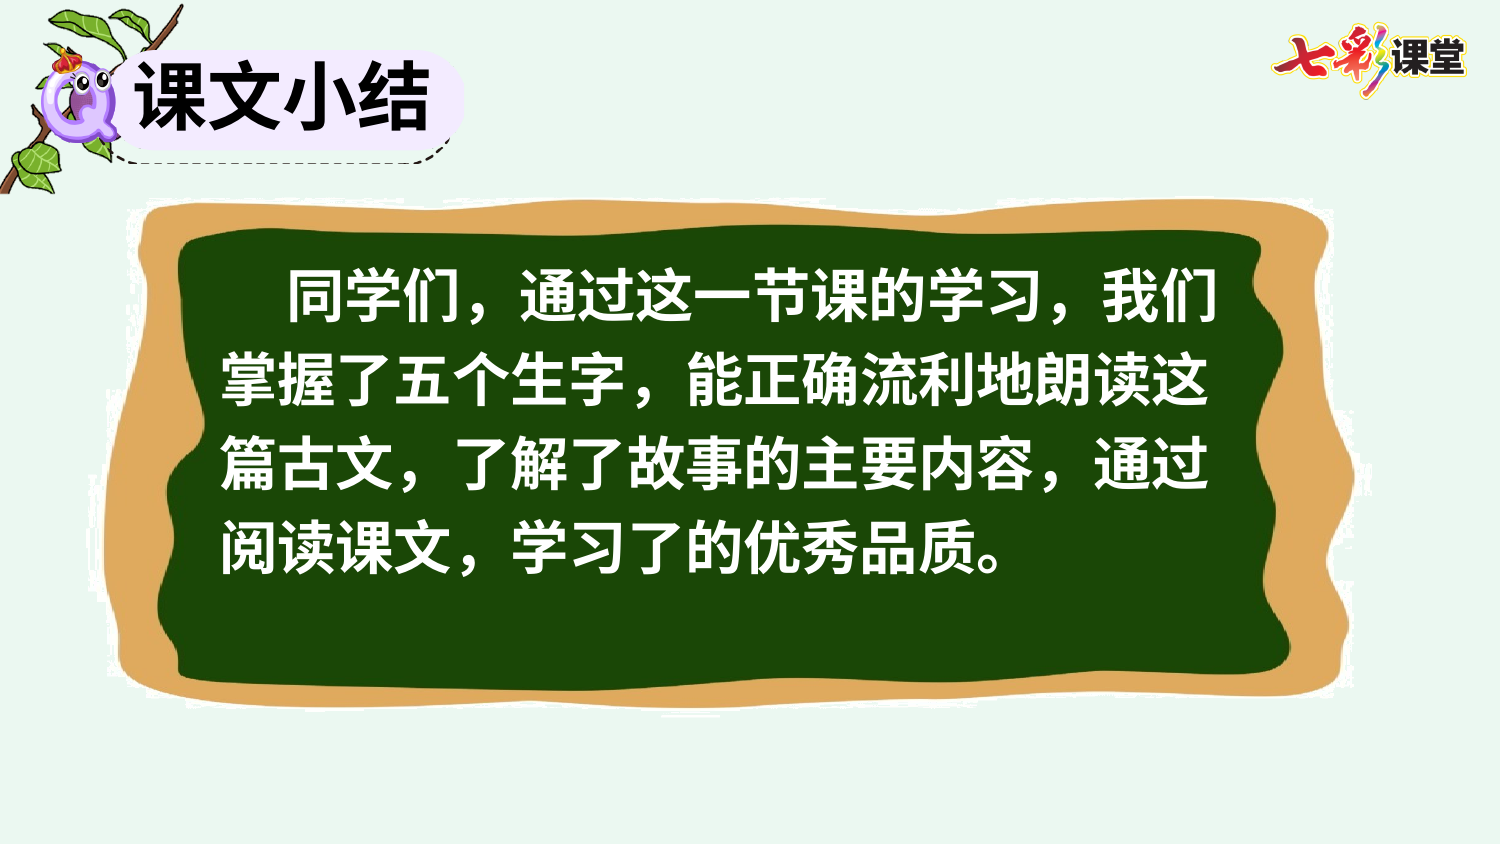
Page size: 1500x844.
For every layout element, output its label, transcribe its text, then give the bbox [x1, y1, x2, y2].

text_box 课文小结 [121, 43, 470, 145]
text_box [78, 157, 1394, 747]
picture [1269, 21, 1469, 100]
picture [0, 0, 465, 218]
